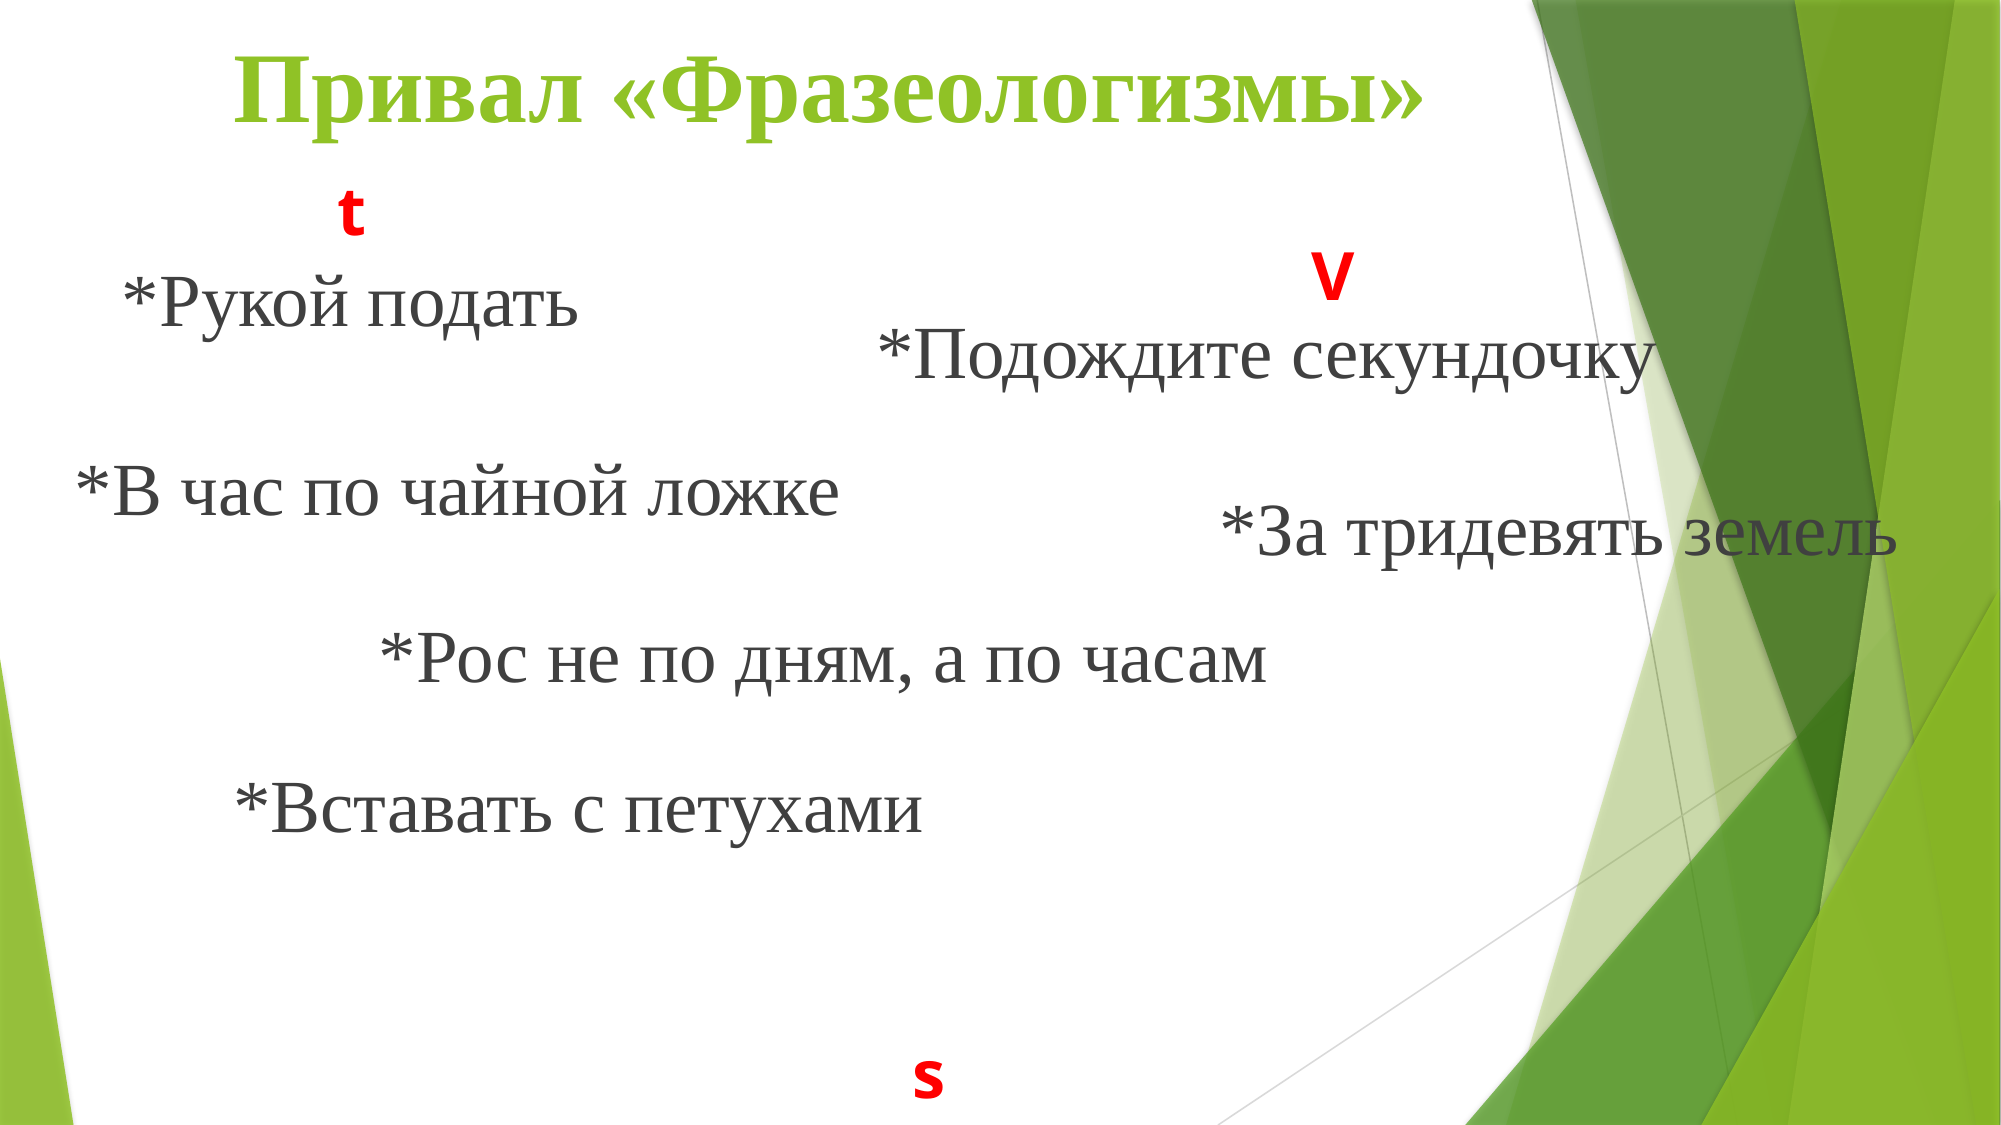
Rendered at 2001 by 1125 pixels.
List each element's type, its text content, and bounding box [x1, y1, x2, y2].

text_box Привал «Фразеологизмы» [218, 15, 1550, 150]
text_box *В час по чайной ложке [60, 432, 862, 538]
text_box *Подождите секундочку [861, 296, 1685, 402]
text_box *Вставать с петухами [218, 749, 943, 855]
text_box V [1296, 226, 1380, 321]
text_box *За тридевять земель [1204, 473, 1932, 578]
text_box *Рос не по дням, а по часам [364, 600, 1297, 706]
text_box s [897, 1024, 964, 1120]
text_box t [322, 161, 423, 257]
text_box *Рукой подать [107, 244, 598, 349]
